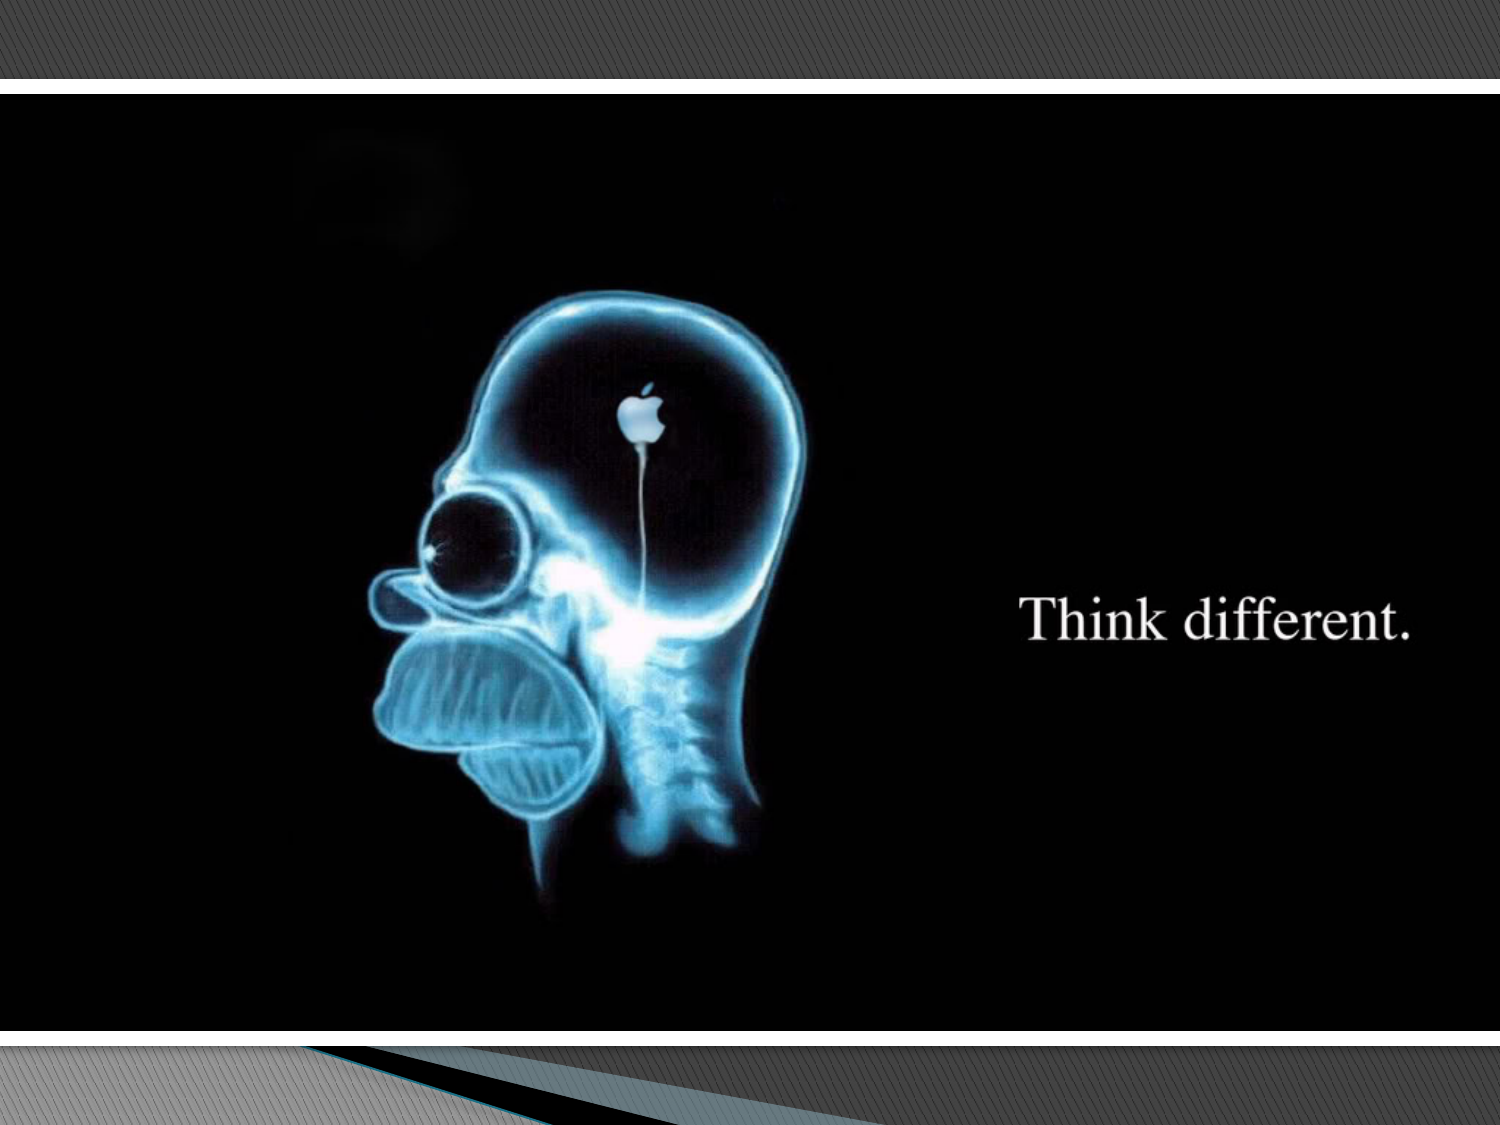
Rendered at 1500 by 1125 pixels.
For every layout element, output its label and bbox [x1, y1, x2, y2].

picture [0, 93, 1500, 1032]
